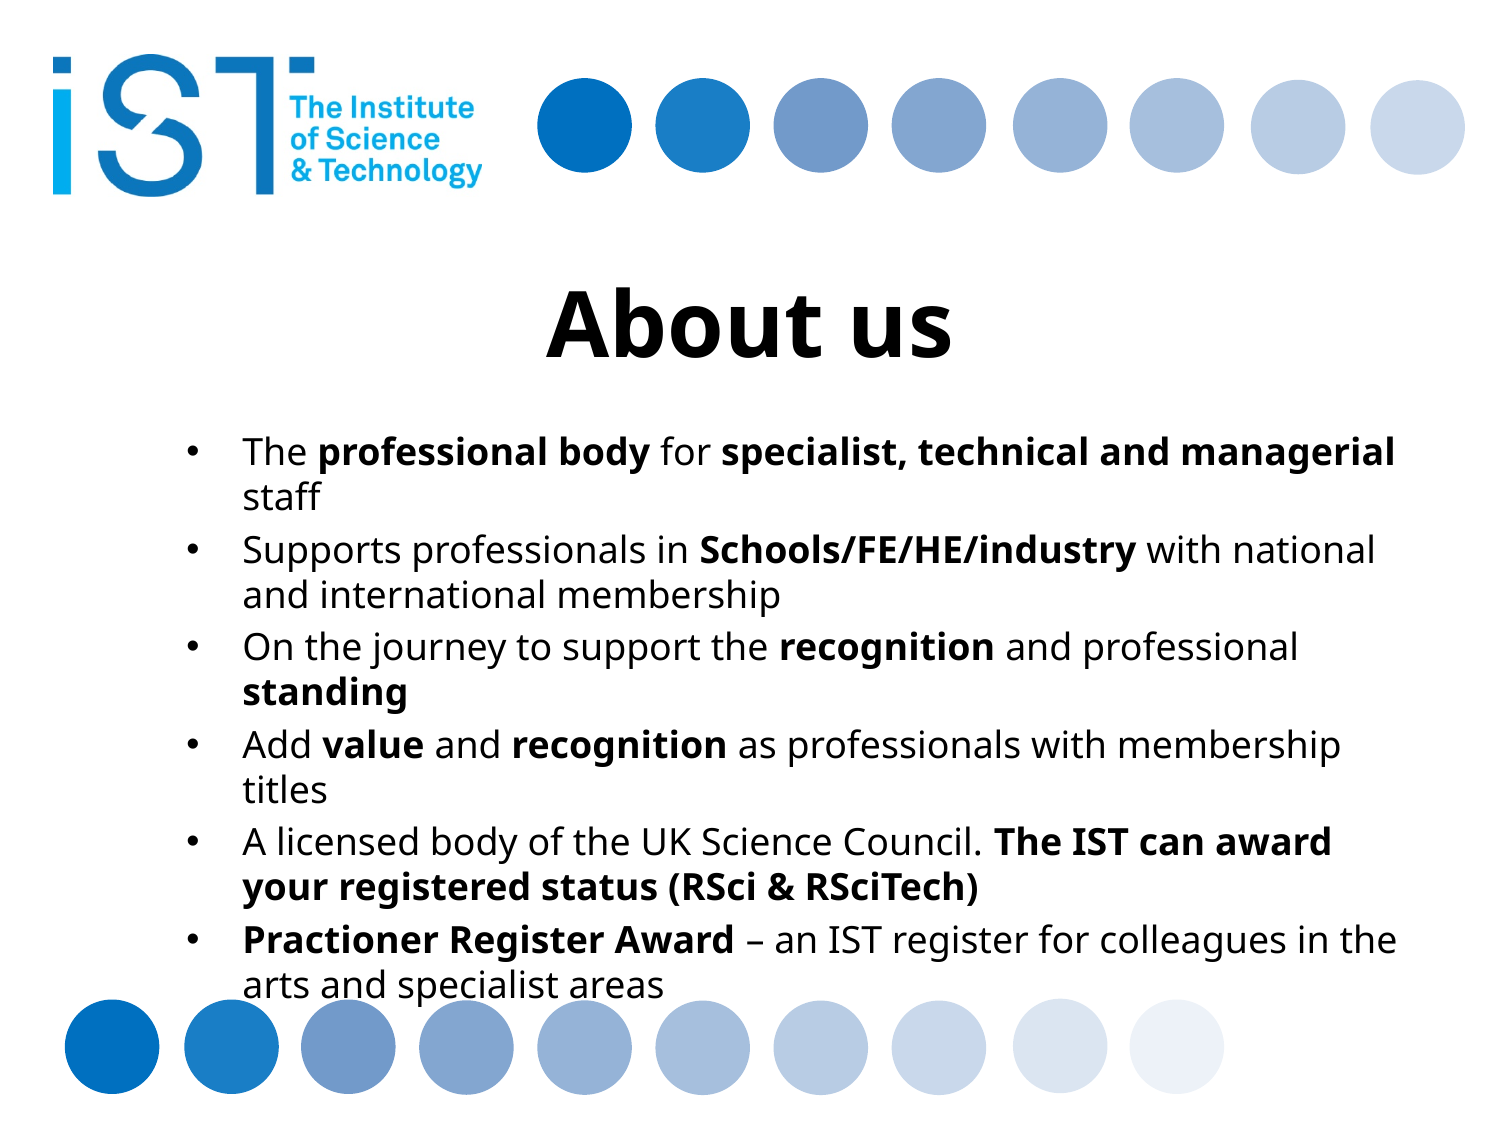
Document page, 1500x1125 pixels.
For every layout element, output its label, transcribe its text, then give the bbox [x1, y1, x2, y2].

picture [53, 54, 482, 197]
list The professional body for specialist, technical and managerial staff Supports professionals in Schools/FE/HE/industry with national and international membership On the journey to support the recognition and professional standing Add value and recognition as professionals with membership titles A licensed body of the UK Science Council. The IST can award your registered status (RSci & RSciTech) Practioner Register Award – an IST register for colleagues in the arts and specialist areas [171, 420, 1436, 988]
title About us [289, 231, 1211, 409]
